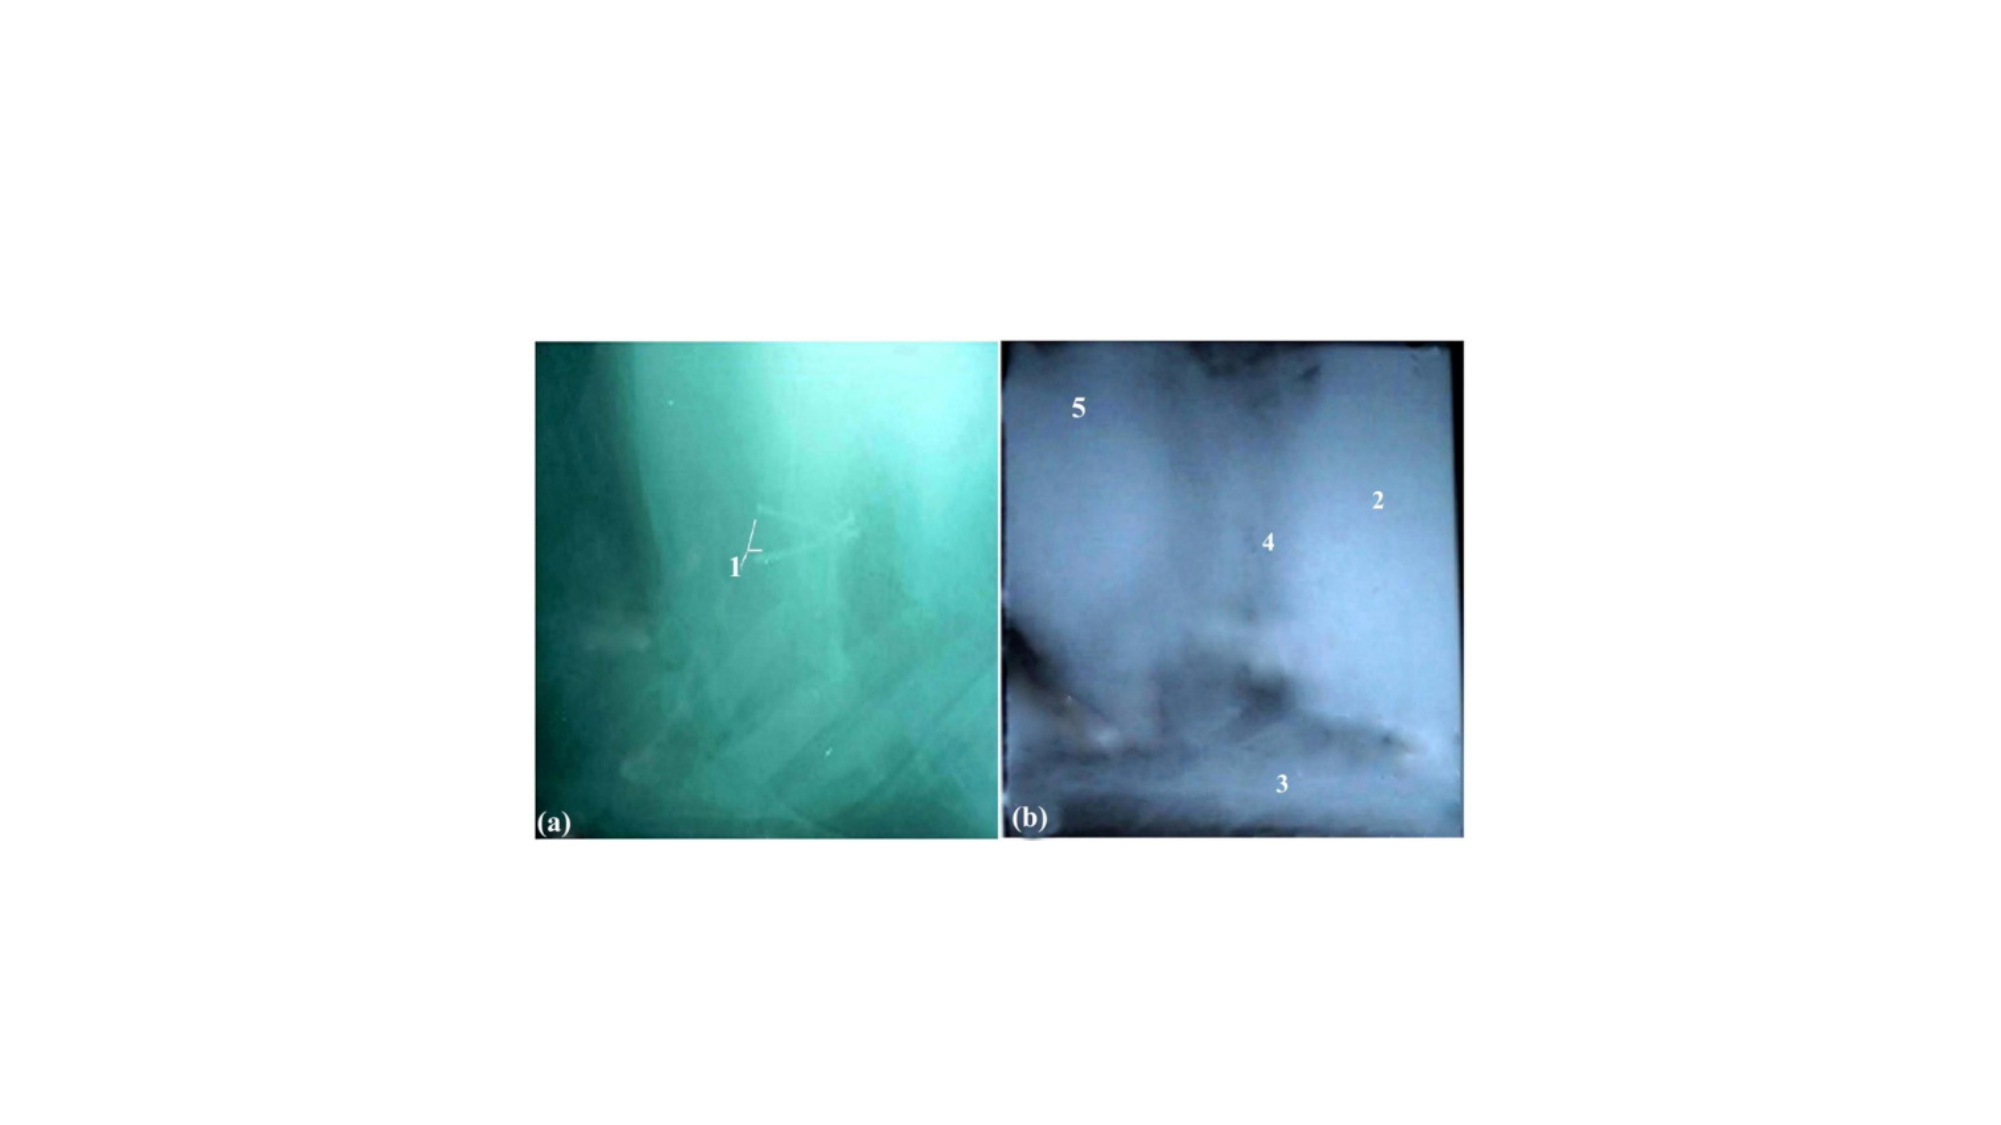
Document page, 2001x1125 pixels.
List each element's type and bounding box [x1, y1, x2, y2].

list [527, 336, 1472, 841]
